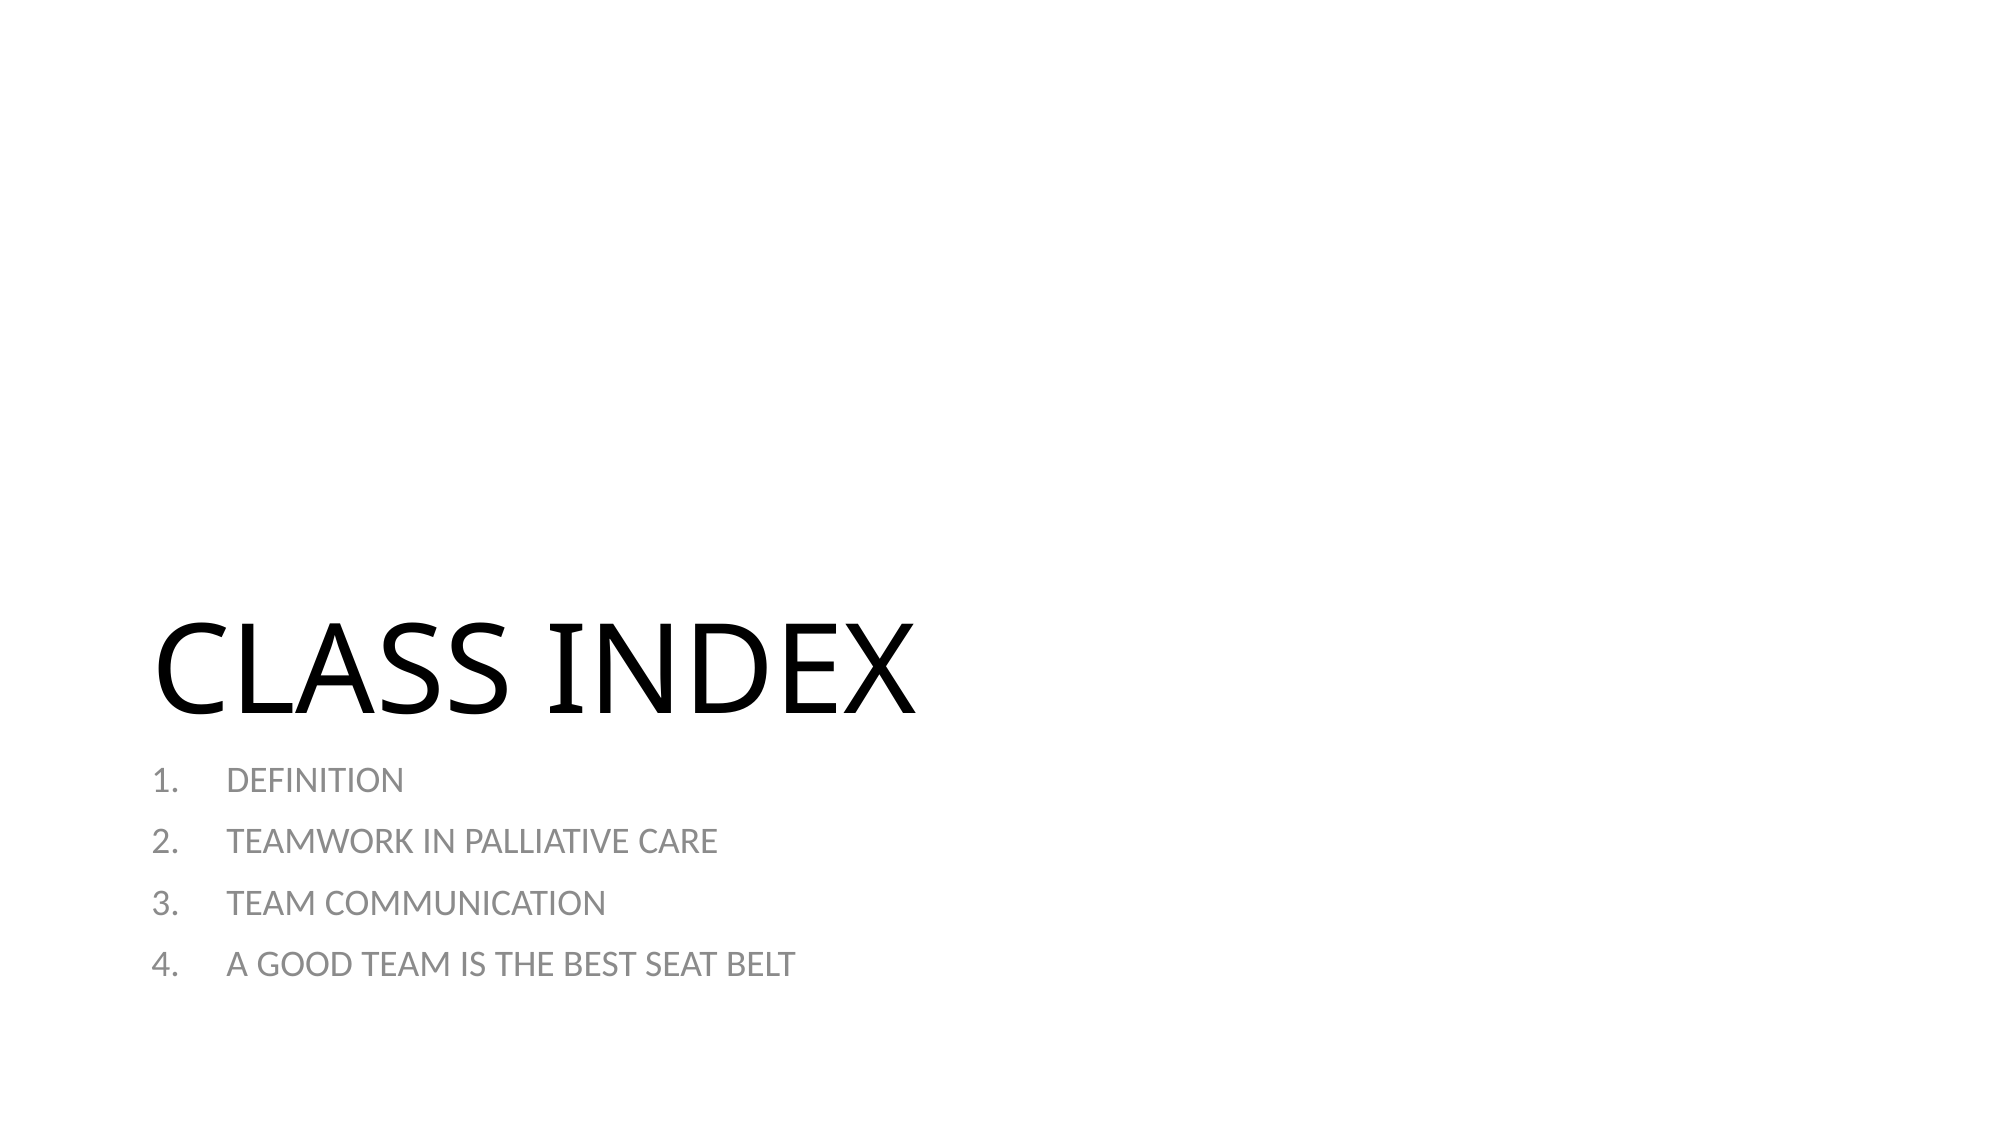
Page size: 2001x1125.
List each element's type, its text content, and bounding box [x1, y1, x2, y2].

title CLASS INDEX [136, 280, 1862, 749]
list DEFINITION TEAMWORK IN PALLIATIVE CARE TEAM COMMUNICATION A GOOD TEAM IS THE BEST SEAT BELT [136, 752, 1862, 999]
